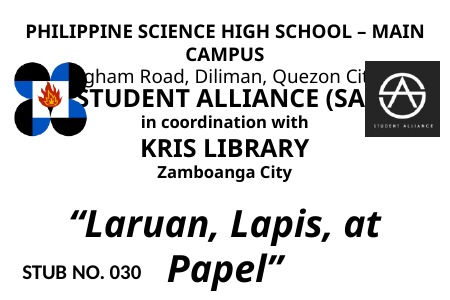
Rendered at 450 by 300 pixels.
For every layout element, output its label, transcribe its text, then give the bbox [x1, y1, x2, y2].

picture [364, 60, 441, 137]
text_box “Laruan, Lapis, at Papel” [0, 192, 450, 298]
text_box PHILIPPINE SCIENCE HIGH SCHOOL – MAIN CAMPUS Agham Road, Diliman, Quezon City [0, 12, 450, 74]
picture [12, 60, 88, 137]
text_box STUDENT ALLIANCE (SA) in coordination with KRIS LIBRARY Zamboanga City [0, 74, 450, 190]
text_box STUB NO. 030 [7, 251, 213, 292]
